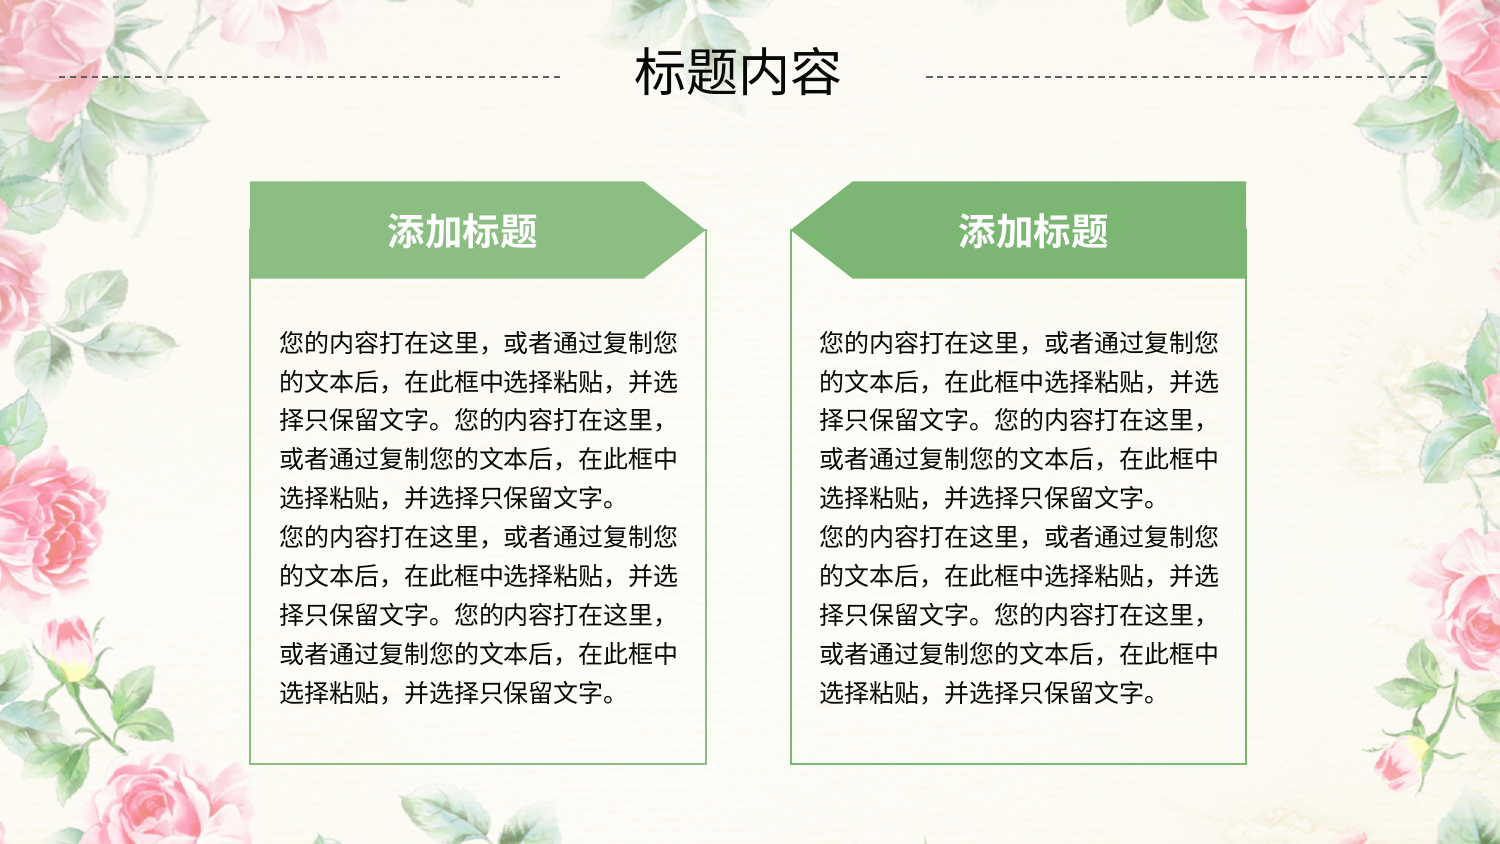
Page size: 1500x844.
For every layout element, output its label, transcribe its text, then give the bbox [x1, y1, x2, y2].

picture [0, 0, 1500, 844]
text_box 您的内容打在这里，或者通过复制您的文本后，在此框中选择粘贴，并选择只保留文字。您的内容打在这里，或者通过复制您的文本后，在此框中选择粘贴，并选择只保留文字。 您的内容打在这里，或者通过复制您的文本后，在此框中选择粘贴，并选择只保留文字。您的内容打在这里，或者通过复制您的文本后，在此框中选择粘贴，并选择只保留文字。 [808, 312, 1247, 713]
text_box [790, 231, 1247, 765]
text_box 添加标题 [250, 181, 706, 279]
text_box 添加标题 [790, 181, 1247, 279]
text_box [250, 231, 706, 765]
text_box 标题内容 [608, 32, 868, 110]
text_box 您的内容打在这里，或者通过复制您的文本后，在此框中选择粘贴，并选择只保留文字。您的内容打在这里，或者通过复制您的文本后，在此框中选择粘贴，并选择只保留文字。 您的内容打在这里，或者通过复制您的文本后，在此框中选择粘贴，并选择只保留文字。您的内容打在这里，或者通过复制您的文本后，在此框中选择粘贴，并选择只保留文字。 [267, 312, 706, 713]
